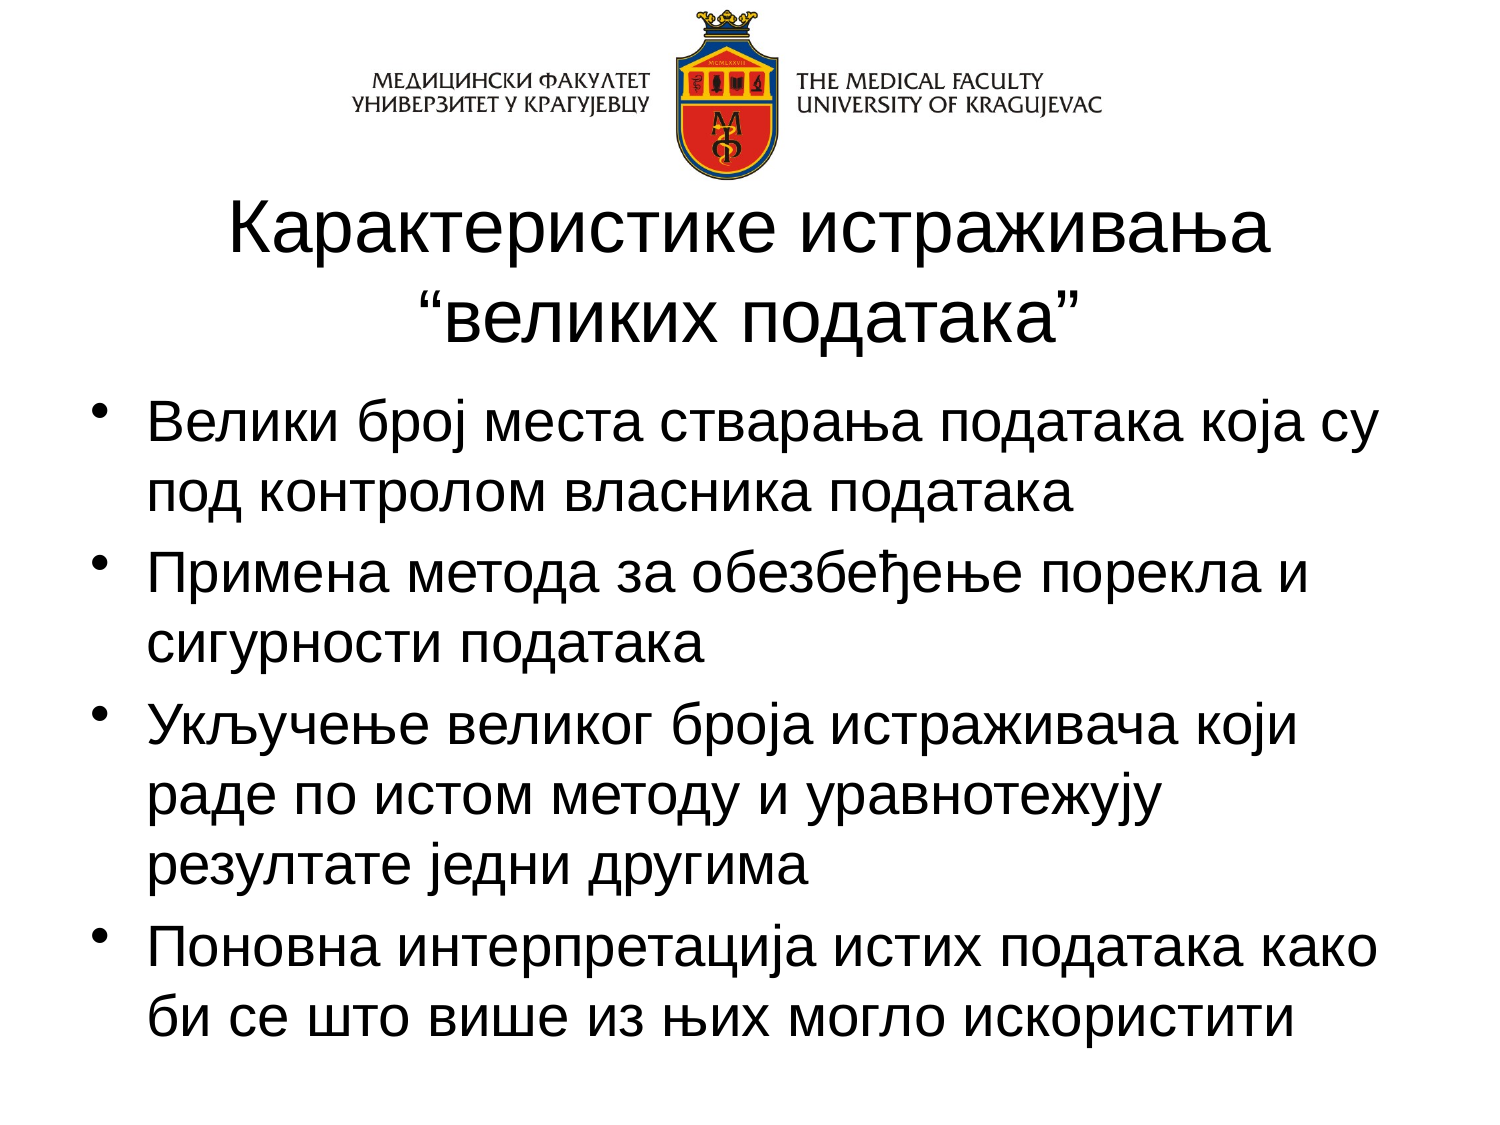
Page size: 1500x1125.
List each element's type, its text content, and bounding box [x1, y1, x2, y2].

title Карактеристике истраживања “великих података” [74, 173, 1426, 362]
list Велики број места стварања података која су под контролом власника података Примена метода за обезбеђење порекла и сигурности података Укључење великог броја истраживача који раде по истом методу и уравнотежују резултате једни другима Поновна интерпретација истих података како би се што више из њих могло искористити [74, 374, 1426, 1118]
picture [328, 0, 1125, 173]
